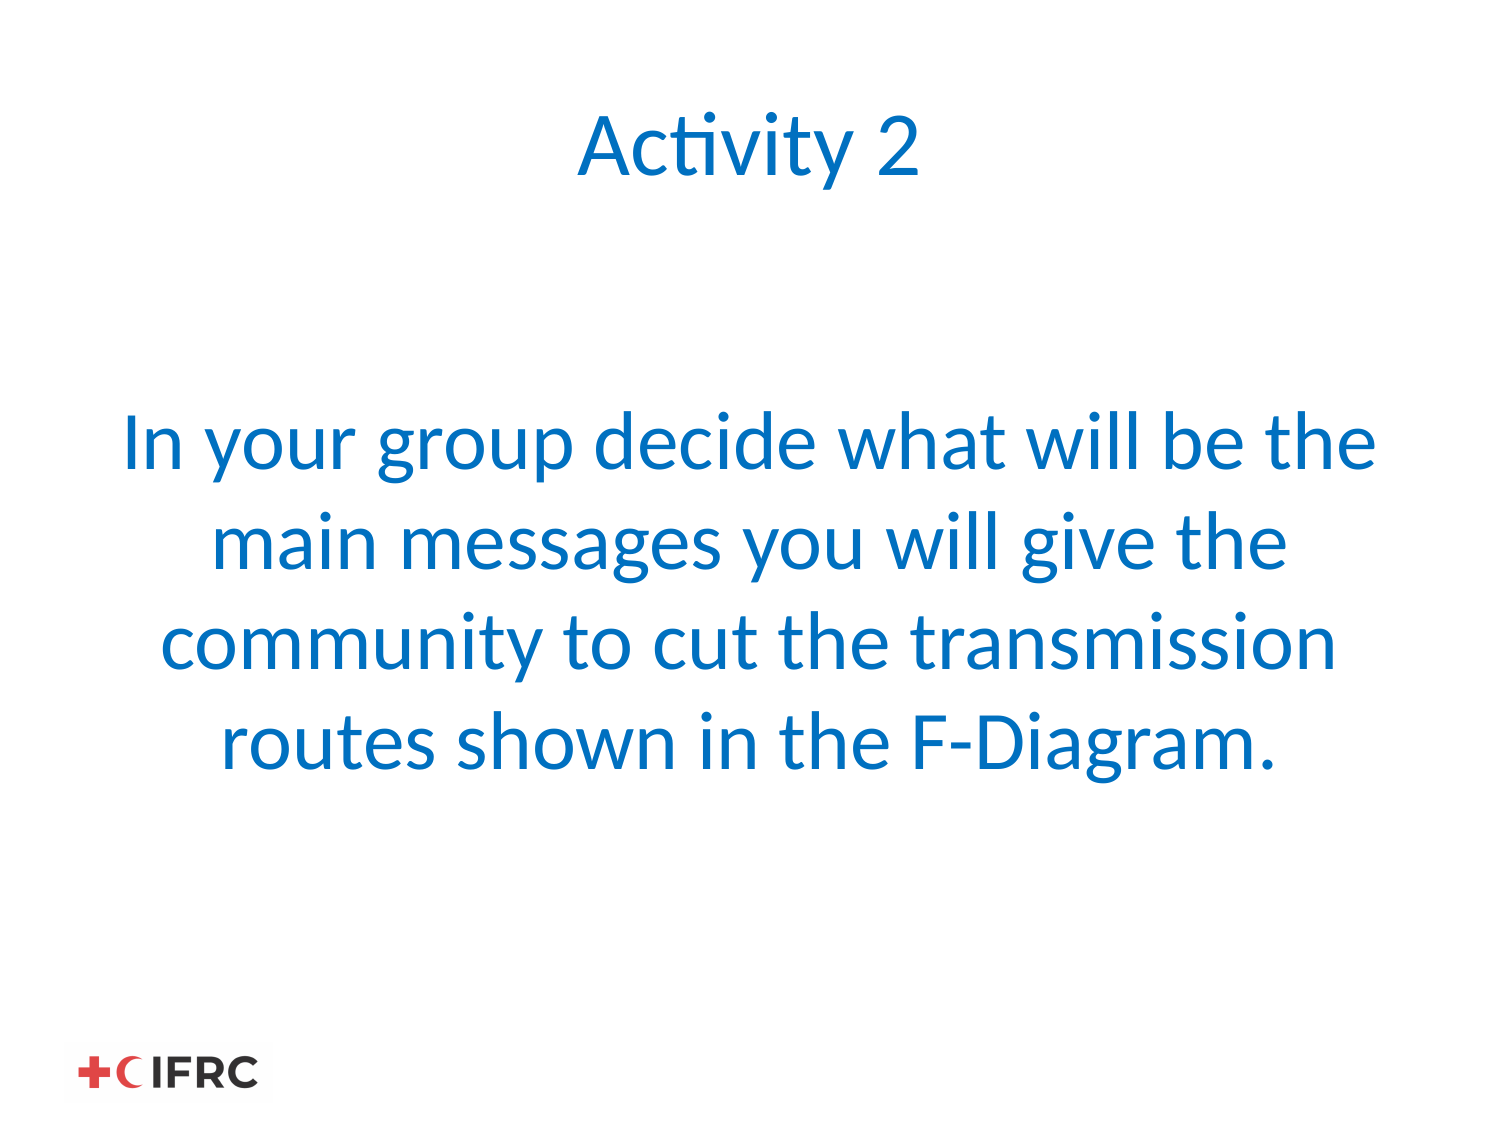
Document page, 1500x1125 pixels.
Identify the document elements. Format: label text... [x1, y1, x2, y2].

picture [64, 1042, 273, 1103]
list In your group decide what will be the main messages you will give the community to cut the transmission routes shown in the F-Diagram. [75, 262, 1425, 1005]
title Activity 2 [75, 45, 1425, 233]
